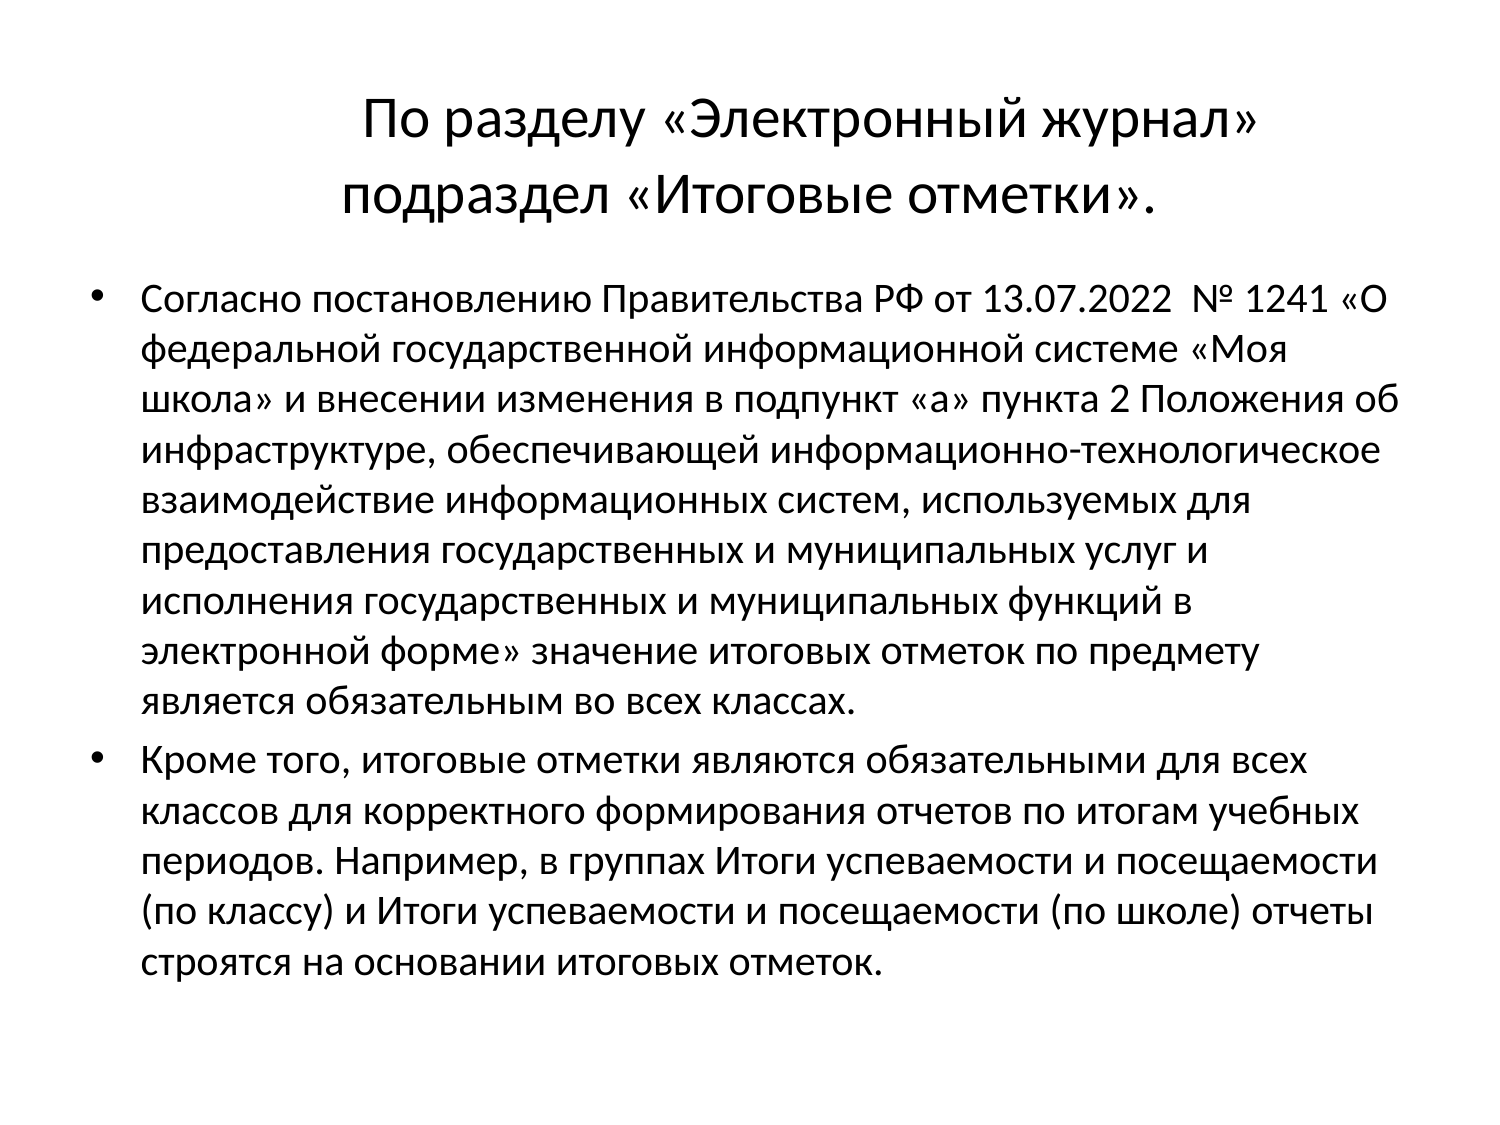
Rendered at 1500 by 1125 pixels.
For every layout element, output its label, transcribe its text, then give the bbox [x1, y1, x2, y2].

title По разделу «Электронный журнал» подраздел «Итоговые отметки». [75, 45, 1425, 233]
list Согласно постановлению Правительства РФ от 13.07.2022 № 1241 «О федеральной государственной информационной системе «Моя школа» и внесении изменения в подпункт «а» пункта 2 Положения об инфраструктуре, обеспечивающей информационно-технологическое взаимодействие информационных систем, используемых для предоставления государственных и муниципальных услуг и исполнения государственных и муниципальных функций в электронной форме» значение итоговых отметок по предмету является обязательным во всех классах. Кроме того, итоговые отметки являются обязательными для всех классов для корректного формирования отчетов по итогам учебных периодов. Например, в группах Итоги успеваемости и посещаемости (по классу) и Итоги успеваемости и посещаемости (по школе) отчеты строятся на основании итоговых отметок. [75, 262, 1425, 1005]
